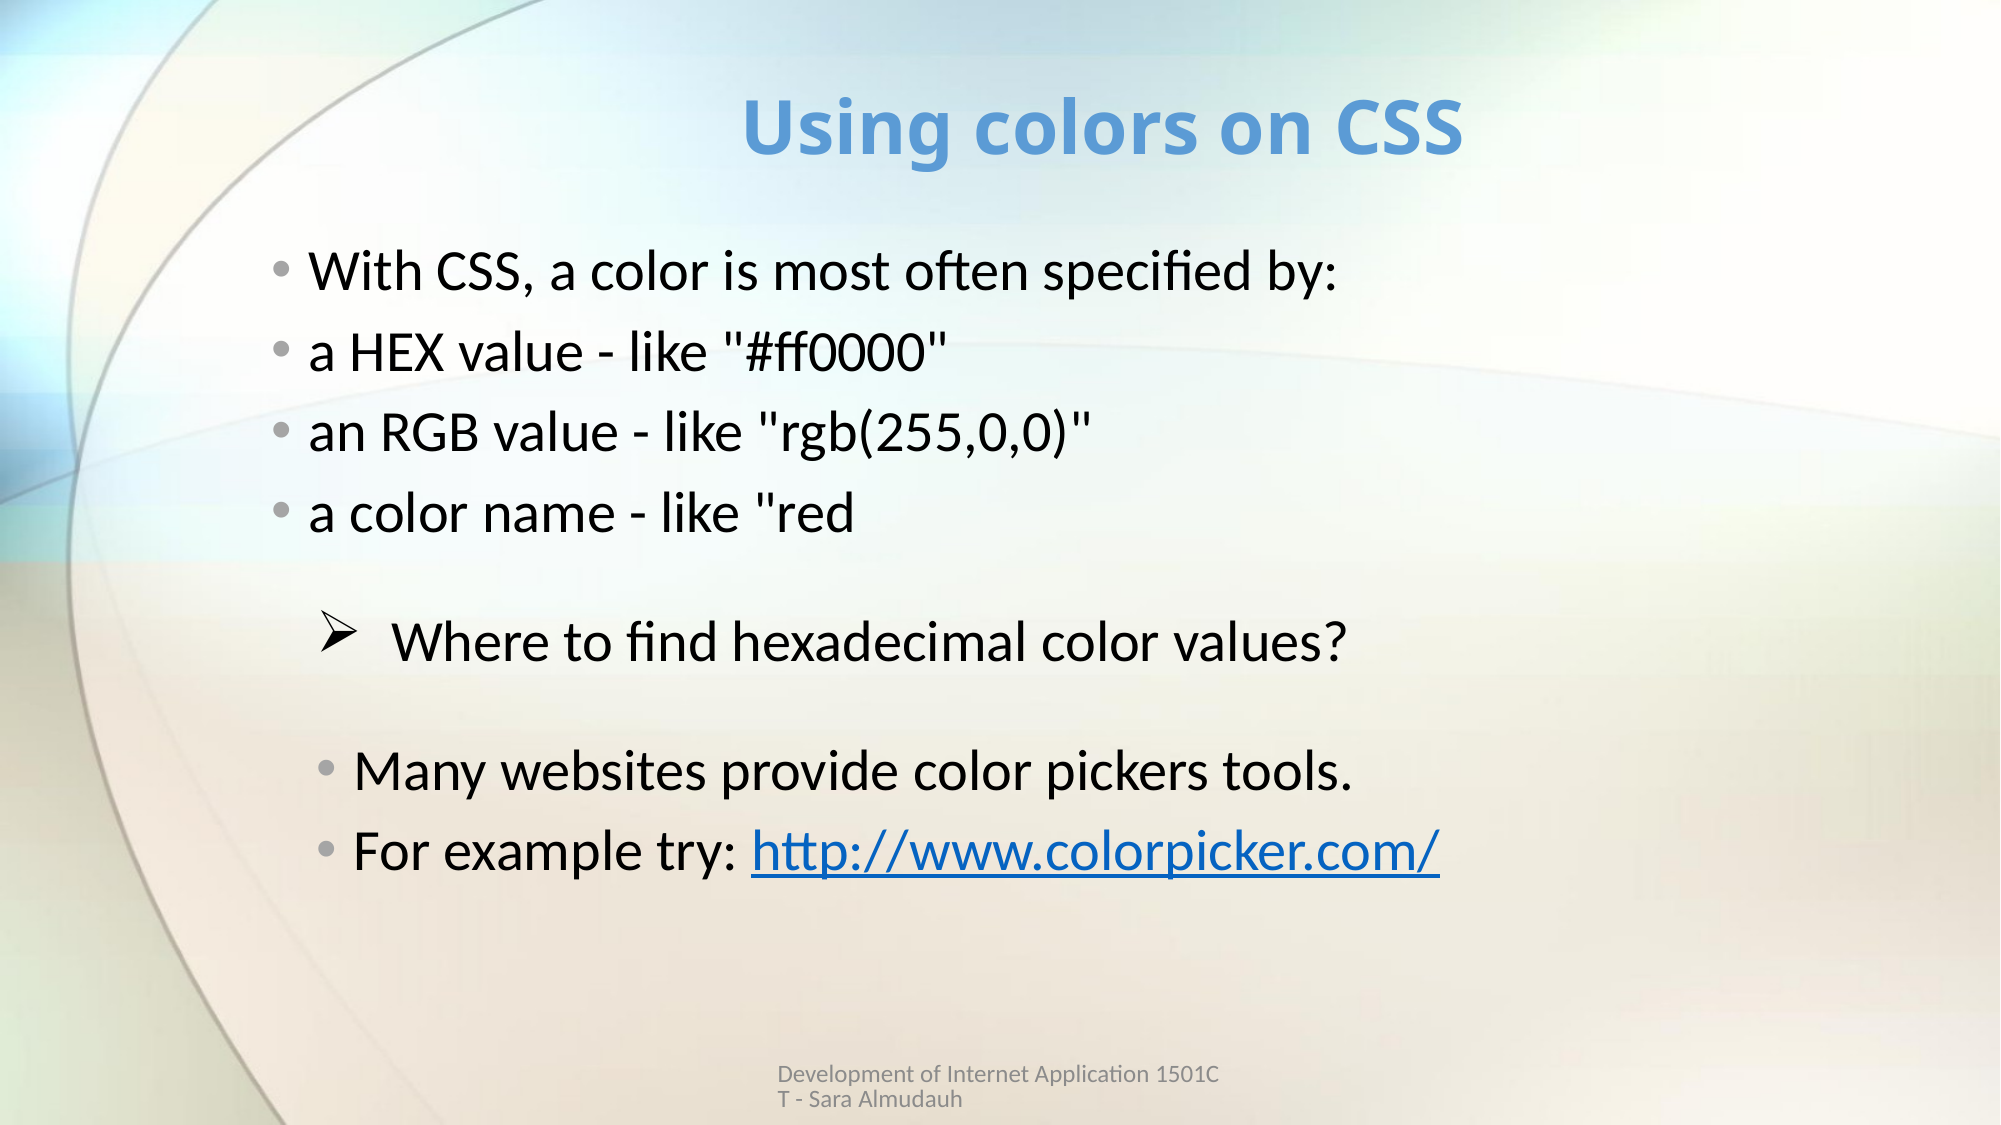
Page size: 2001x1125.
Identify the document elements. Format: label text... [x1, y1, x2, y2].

text_box Many websites provide color pickers tools. For example try: http://www.colorpicker.com/ [301, 732, 1651, 942]
text_box Where to find hexadecimal color values? [301, 544, 1651, 732]
title Using colors on CSS [362, 15, 1844, 233]
footer Development of Internet Application 1501CT - Sara Almudauh [762, 1042, 1238, 1103]
list With CSS, a color is most often specified by: a HEX value - like "#ff0000" an RGB value - like "rgb(255,0,0)" a color name - like "red [256, 232, 1863, 610]
picture [0, 0, 2001, 1125]
